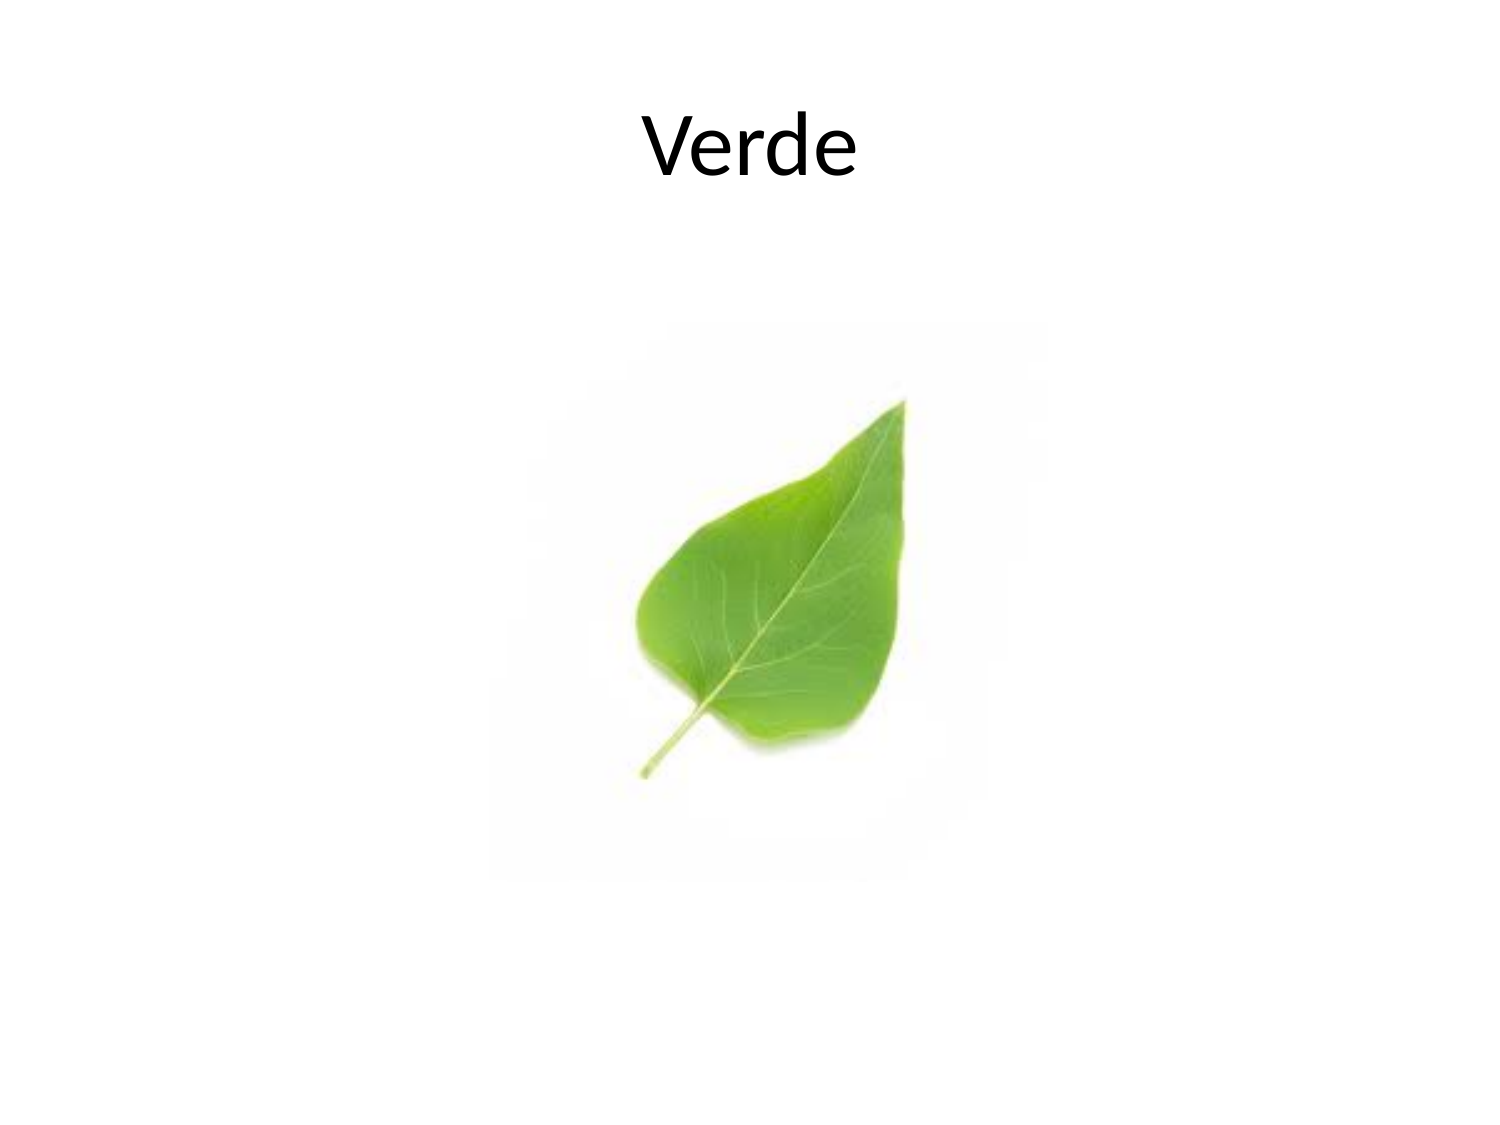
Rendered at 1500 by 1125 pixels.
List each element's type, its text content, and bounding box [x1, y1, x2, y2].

picture [489, 321, 1050, 882]
title Verde [75, 45, 1425, 233]
